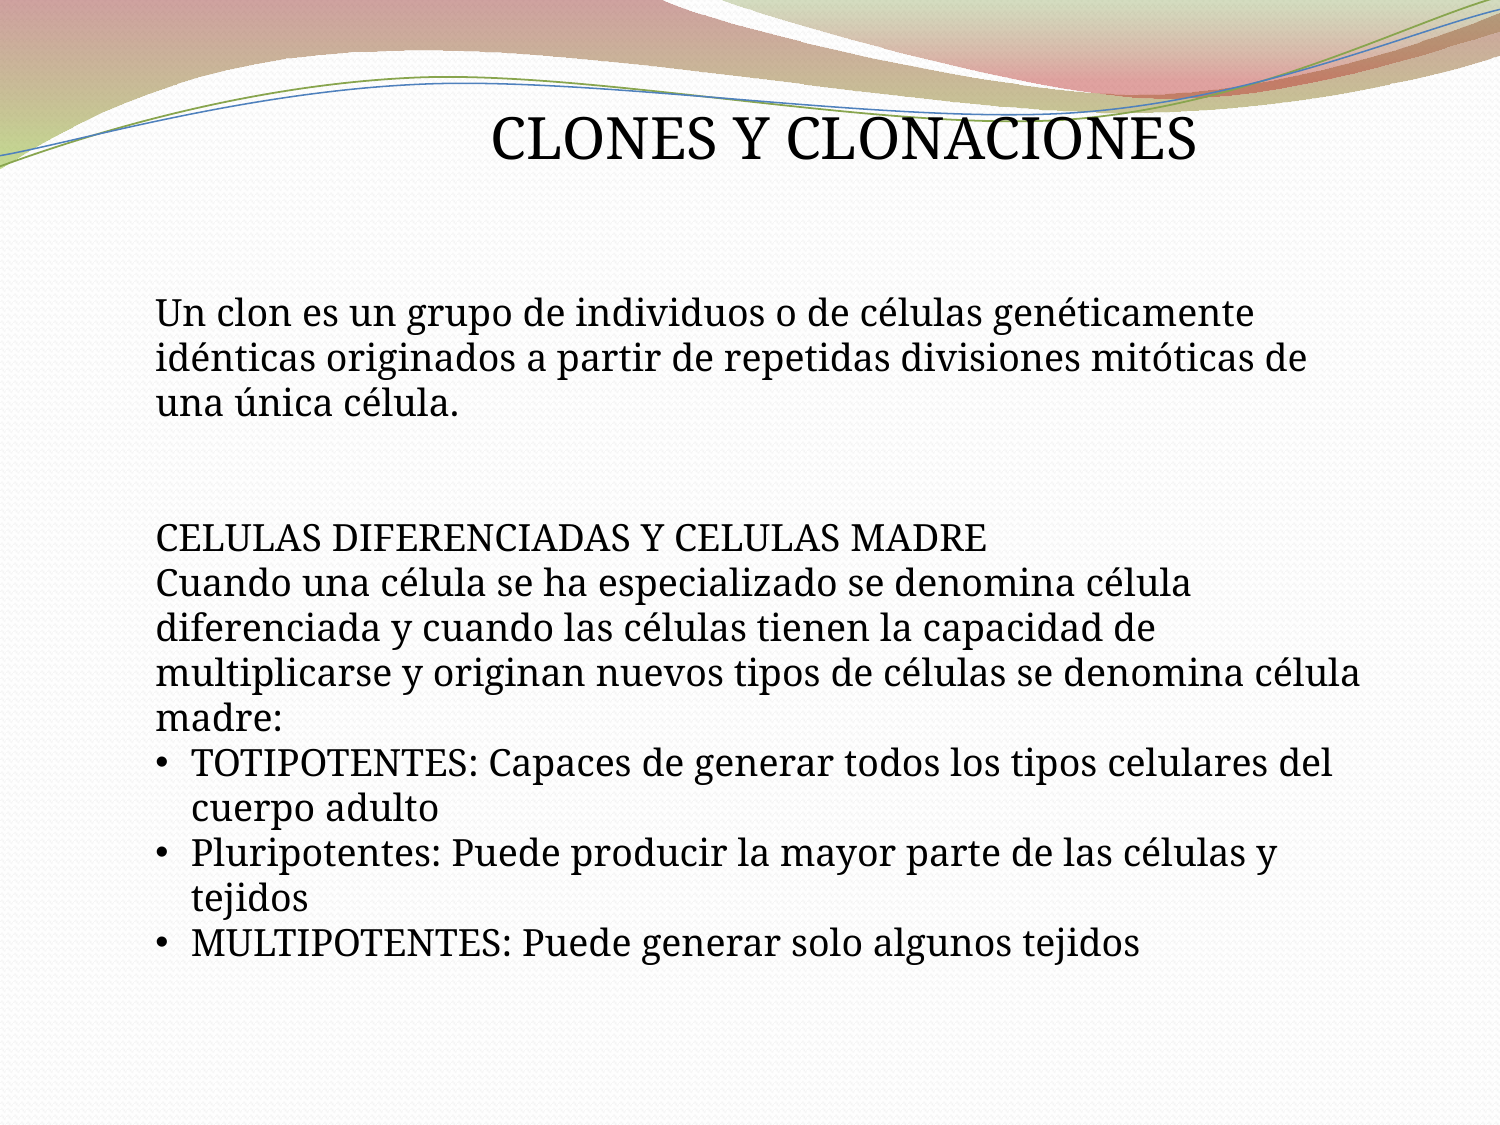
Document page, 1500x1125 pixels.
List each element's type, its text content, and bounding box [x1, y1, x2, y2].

text_box CLONES Y CLONACIONES [175, 93, 1266, 179]
text_box Un clon es un grupo de individuos o de células genéticamente idénticas originados a partir de repetidas divisiones mitóticas de una única célula. CELULAS DIFERENCIADAS Y CELULAS MADRE Cuando una célula se ha especializado se denomina célula diferenciada y cuando las células tienen la capacidad de multiplicarse y originan nuevos tipos de células se denomina célula madre: TOTIPOTENTES: Capaces de generar todos los tipos celulares del cuerpo adulto Pluripotentes: Puede producir la mayor parte de las células y tejidos MULTIPOTENTES: Puede generar solo algunos tejidos [140, 281, 1383, 971]
